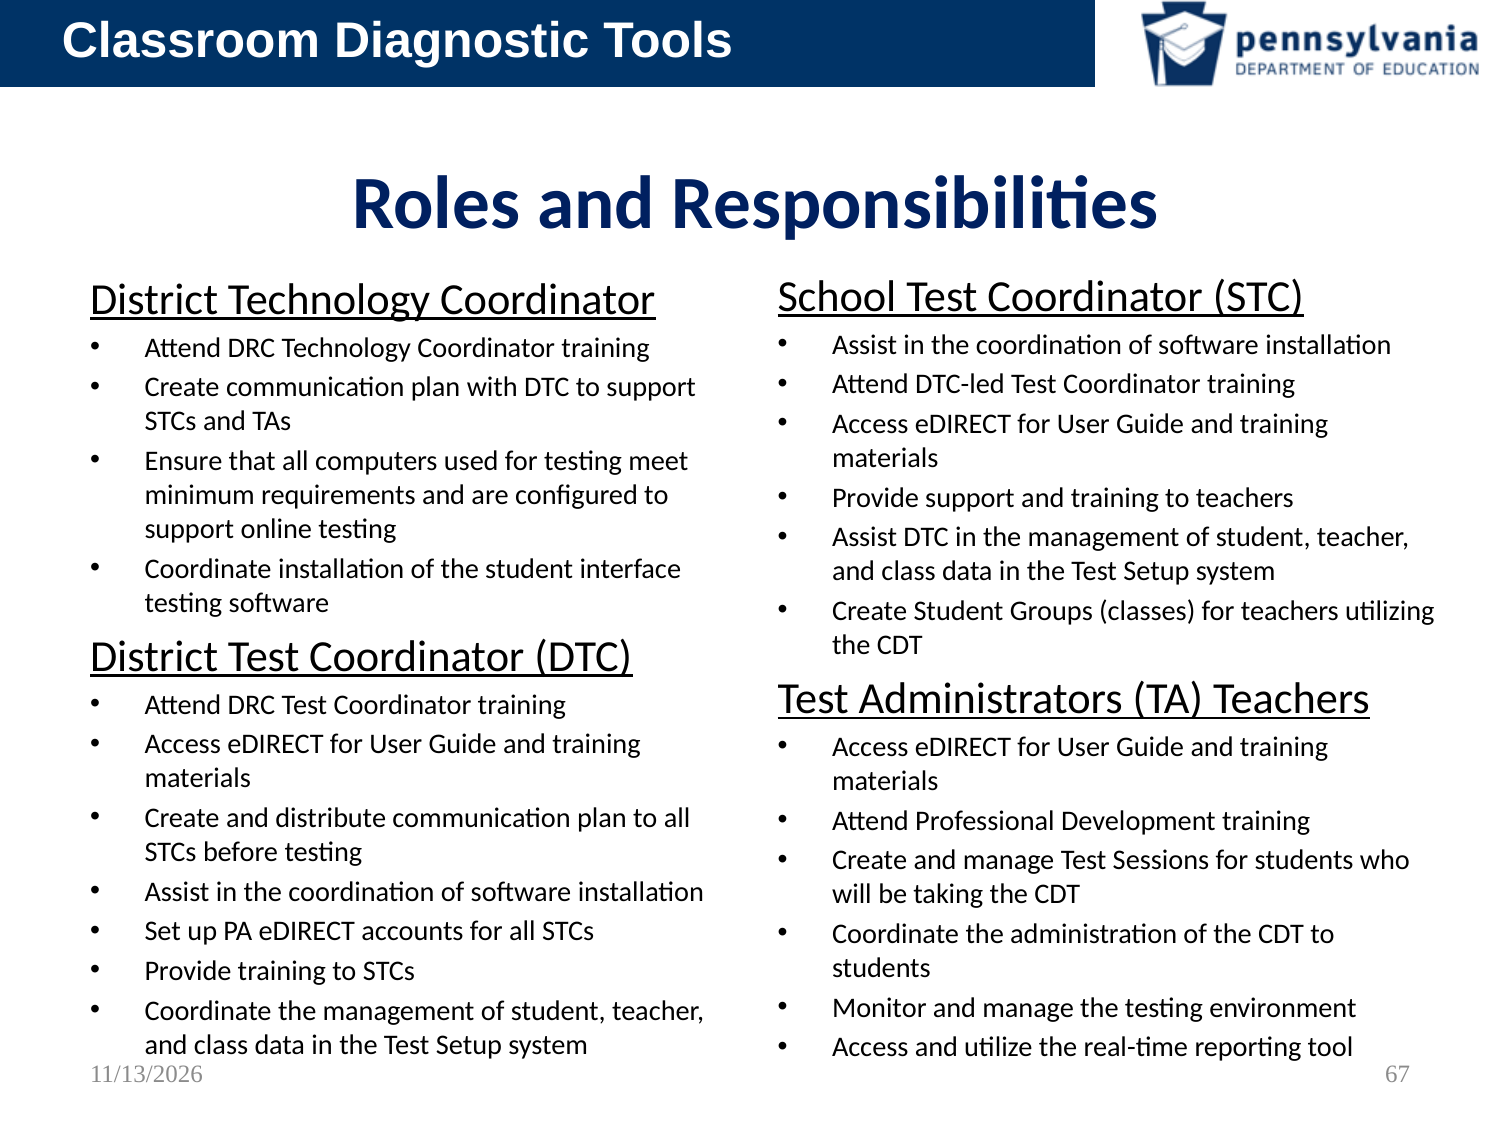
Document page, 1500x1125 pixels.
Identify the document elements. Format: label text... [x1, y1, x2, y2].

slide_number 67 [1074, 1042, 1425, 1103]
title Roles and Responsibilities [68, 145, 1444, 252]
list School Test Coordinator (STC) Assist in the coordination of software installation Attend DTC-led Test Coordinator training Access eDIRECT for User Guide and training materials Provide support and training to teachers Assist DTC in the management of student, teacher, and class data in the Test Setup system Create Student Groups (classes) for teachers utilizing the CDT Test Administrators (TA) Teachers Access eDIRECT for User Guide and training materials Attend Professional Development training Create and manage Test Sessions for students who will be taking the CDT Coordinate the administration of the CDT to students Monitor and manage the testing environment Access and utilize the real-time reporting tool [762, 259, 1454, 1079]
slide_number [75, 1042, 425, 1103]
list District Technology Coordinator Attend DRC Technology Coordinator training Create communication plan with DTC to support STCs and TAs Ensure that all computers used for testing meet minimum requirements and are configured to support online testing Coordinate installation of the student interface testing software District Test Coordinator (DTC) Attend DRC Test Coordinator training Access eDIRECT for User Guide and training materials Create and distribute communication plan to all STCs before testing Assist in the coordination of software installation Set up PA eDIRECT accounts for all STCs Provide training to STCs Coordinate the management of student, teacher, and class data in the Test Setup system [74, 262, 738, 1082]
picture [1134, 0, 1485, 90]
